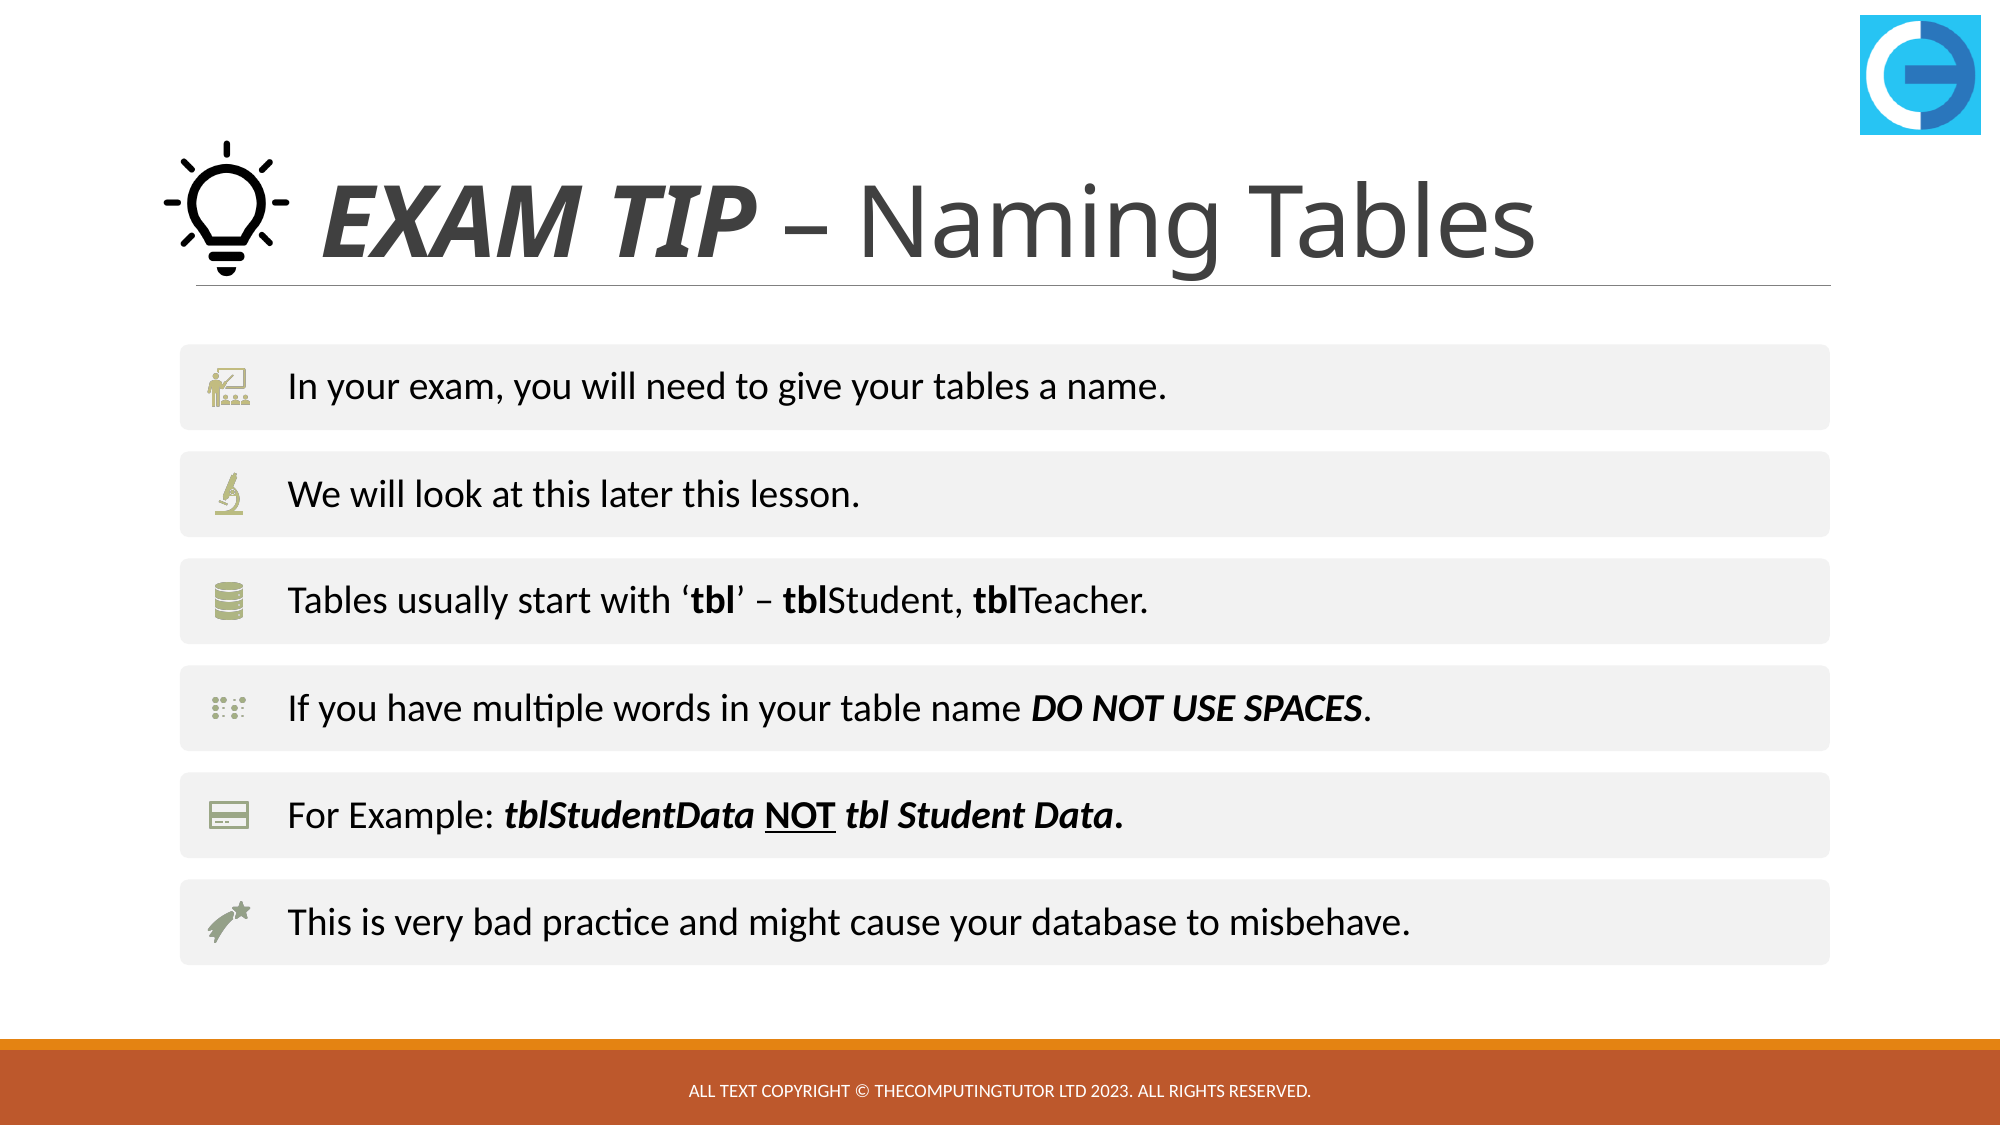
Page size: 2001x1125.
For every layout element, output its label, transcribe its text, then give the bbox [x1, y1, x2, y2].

picture [150, 134, 302, 286]
title EXAM TIP – Naming Tables [180, 47, 1830, 285]
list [179, 343, 1831, 966]
picture [1860, 15, 1981, 135]
footer All text copyright © TheComputingTutor Ltd 2023. All rights Reserved. [604, 1059, 1396, 1120]
